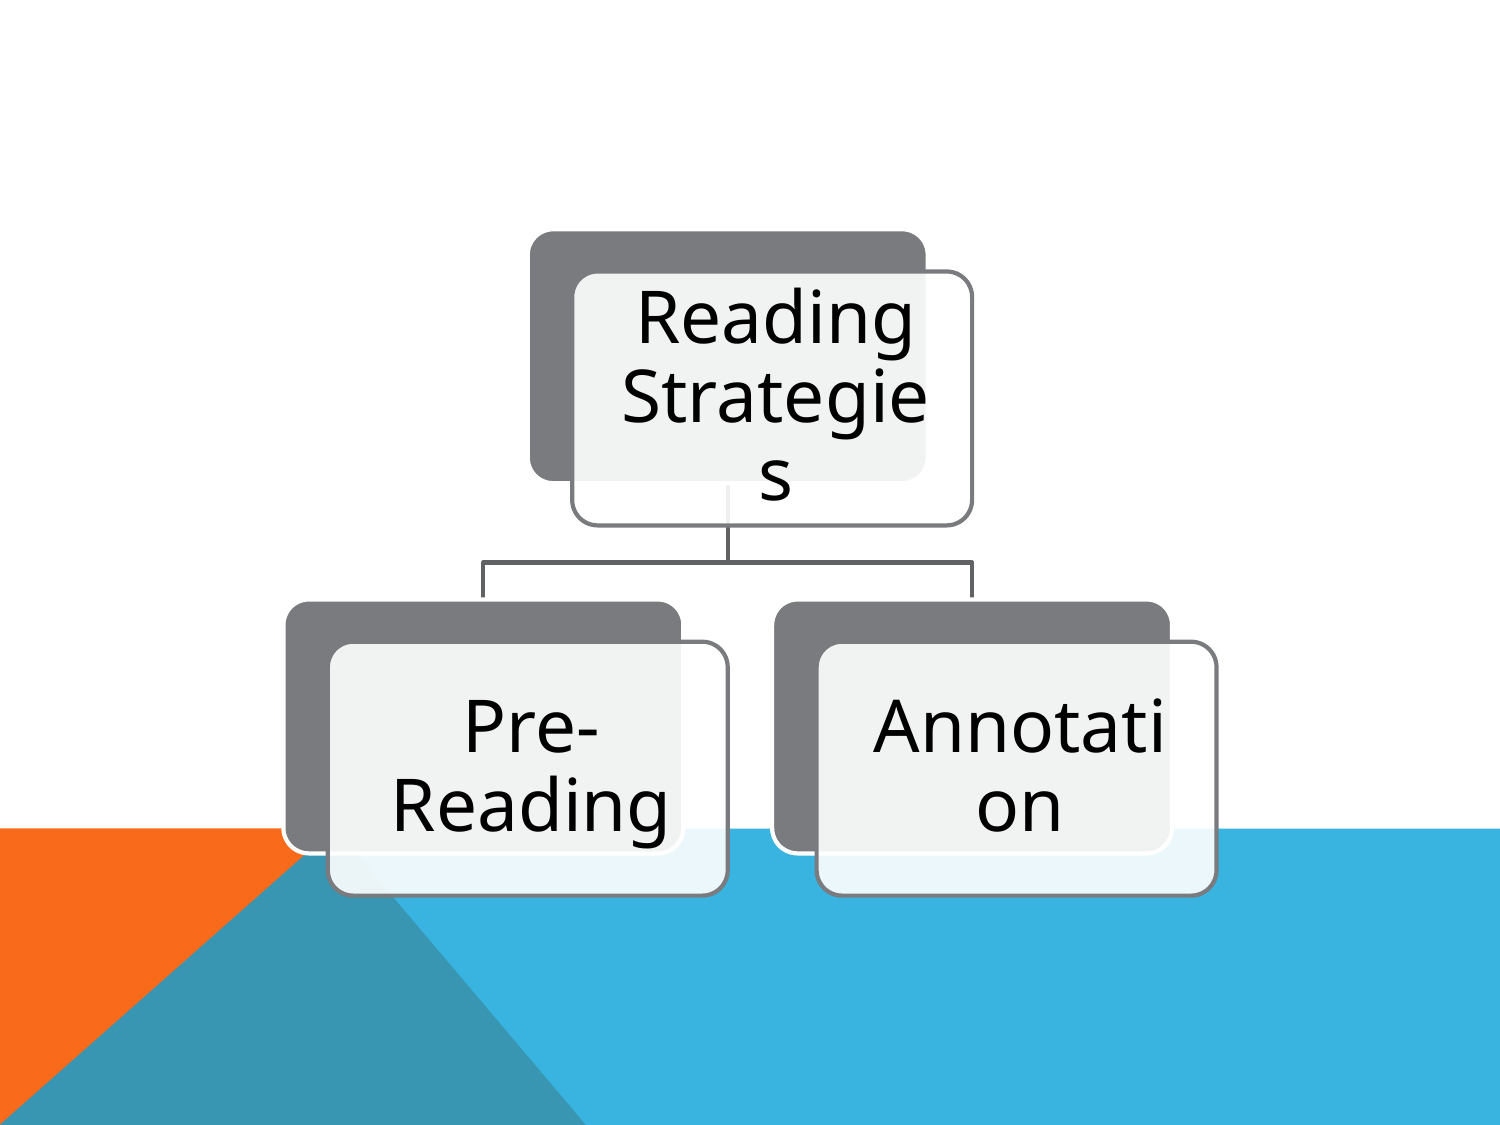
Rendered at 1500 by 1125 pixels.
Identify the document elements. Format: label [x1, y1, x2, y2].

text_box [249, 228, 1251, 897]
